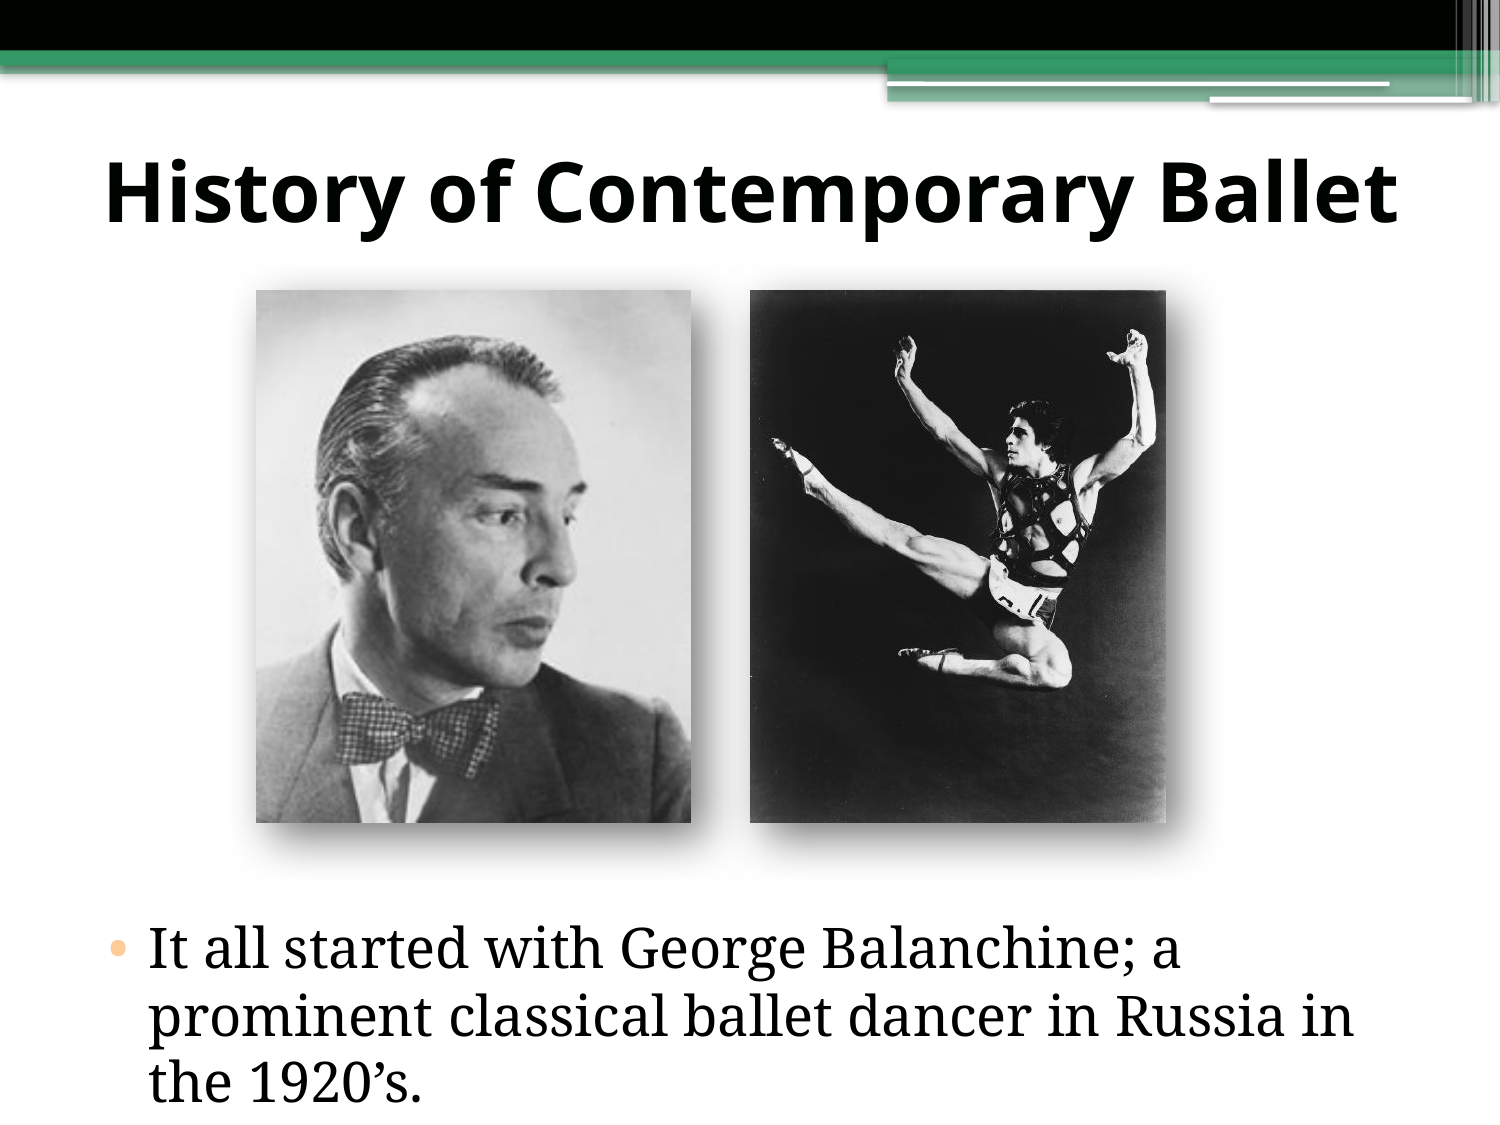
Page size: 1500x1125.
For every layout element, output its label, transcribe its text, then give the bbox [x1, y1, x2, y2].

picture [255, 290, 691, 823]
title History of Contemporary Ballet [76, 101, 1427, 277]
list It all started with George Balanchine; a prominent classical ballet dancer in Russia in the 1920’s. [76, 321, 1427, 1125]
picture [749, 290, 1166, 823]
